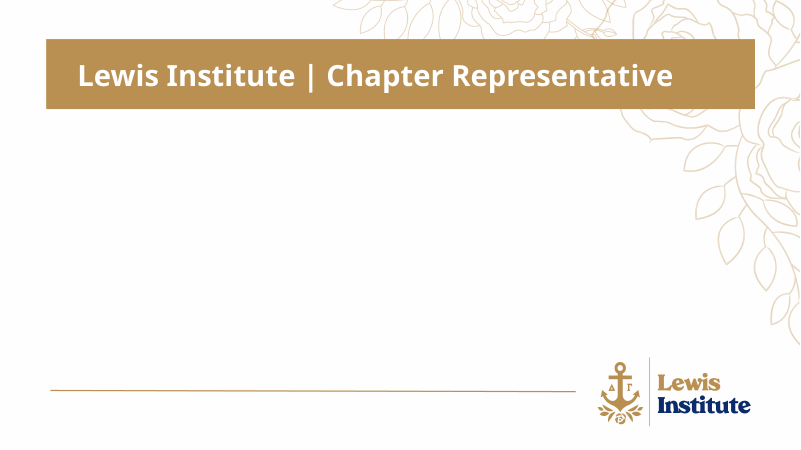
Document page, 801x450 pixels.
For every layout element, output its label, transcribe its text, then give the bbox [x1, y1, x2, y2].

list Lewis Institute | Chapter Representative [62, 50, 738, 100]
picture [0, 0, 801, 450]
